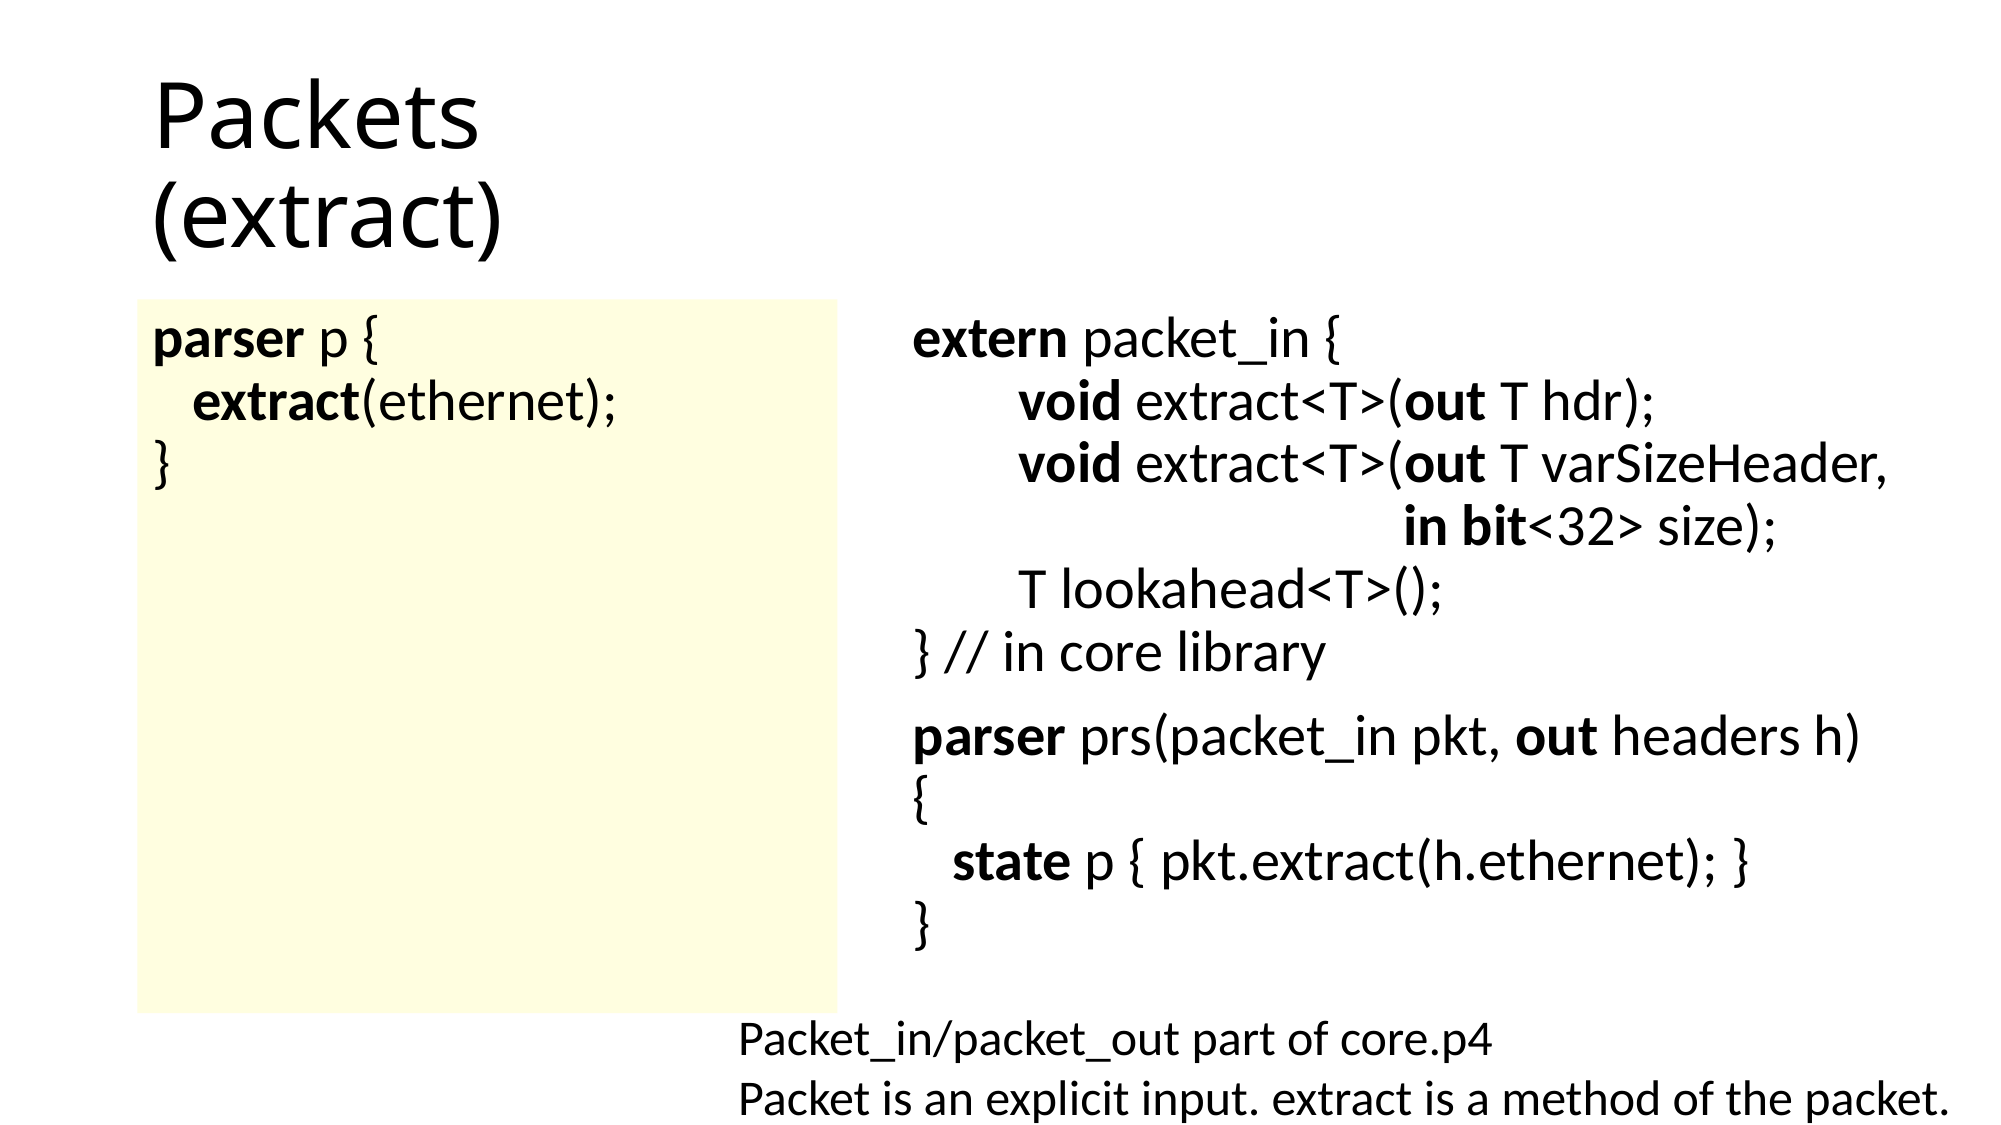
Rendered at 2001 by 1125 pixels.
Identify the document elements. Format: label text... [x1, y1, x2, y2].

text_box Packet_in/packet_out part of core.p4 Packet is an explicit input. extract is a method of the packet. [723, 997, 1967, 1125]
title Packets (extract) [137, 59, 1863, 278]
list extern packet_in { void extract<T>(out T hdr); void extract<T>(out T varSizeHeader, in bit<32> size); T lookahead<T>(); } // in core library parser prs(packet_in pkt, out headers h) { state p { pkt.extract(h.ethernet); } } [897, 299, 1980, 1014]
list parser p { extract(ethernet); } [137, 299, 838, 1014]
